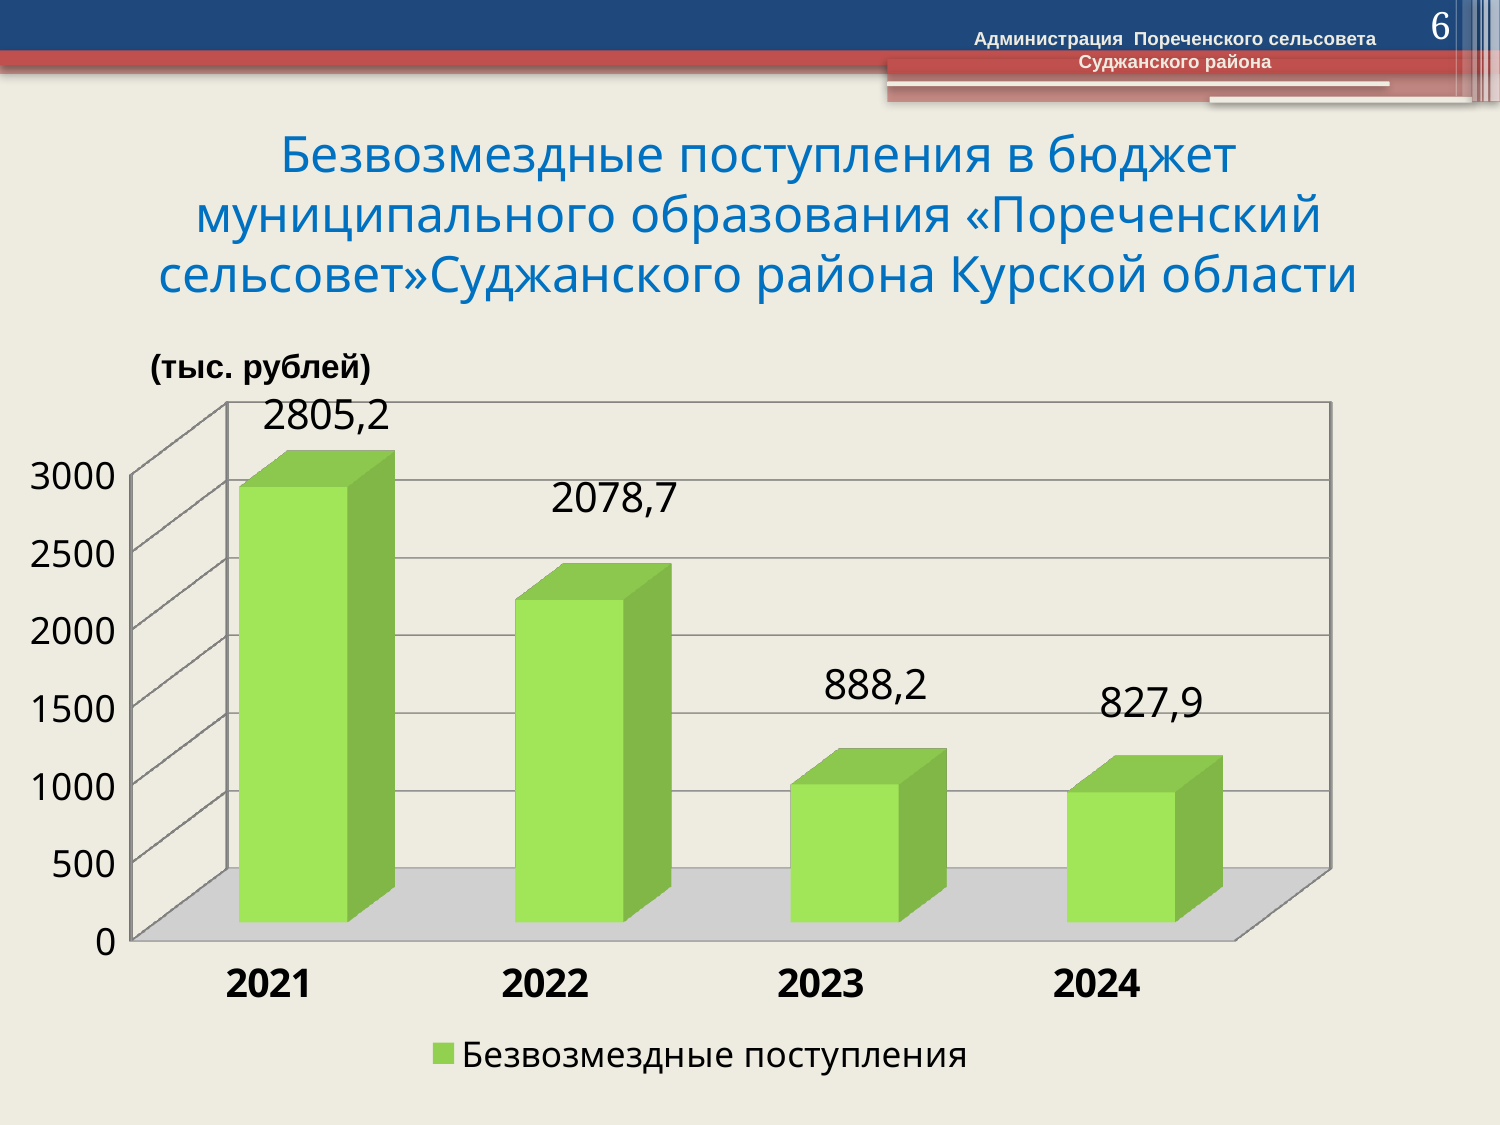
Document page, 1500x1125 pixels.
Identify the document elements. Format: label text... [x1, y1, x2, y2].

text_box Администрация Пореченского сельсовета Суджанского района [941, 19, 1409, 80]
text_box (тыс. рублей) [135, 337, 408, 365]
chart [29, 367, 1355, 1093]
slide_number 6 [1340, 0, 1466, 61]
title Безвозмездные поступления в бюджет муниципального образования «Пореченский сельсовет»Суджанского района Курской области [17, 125, 1500, 301]
